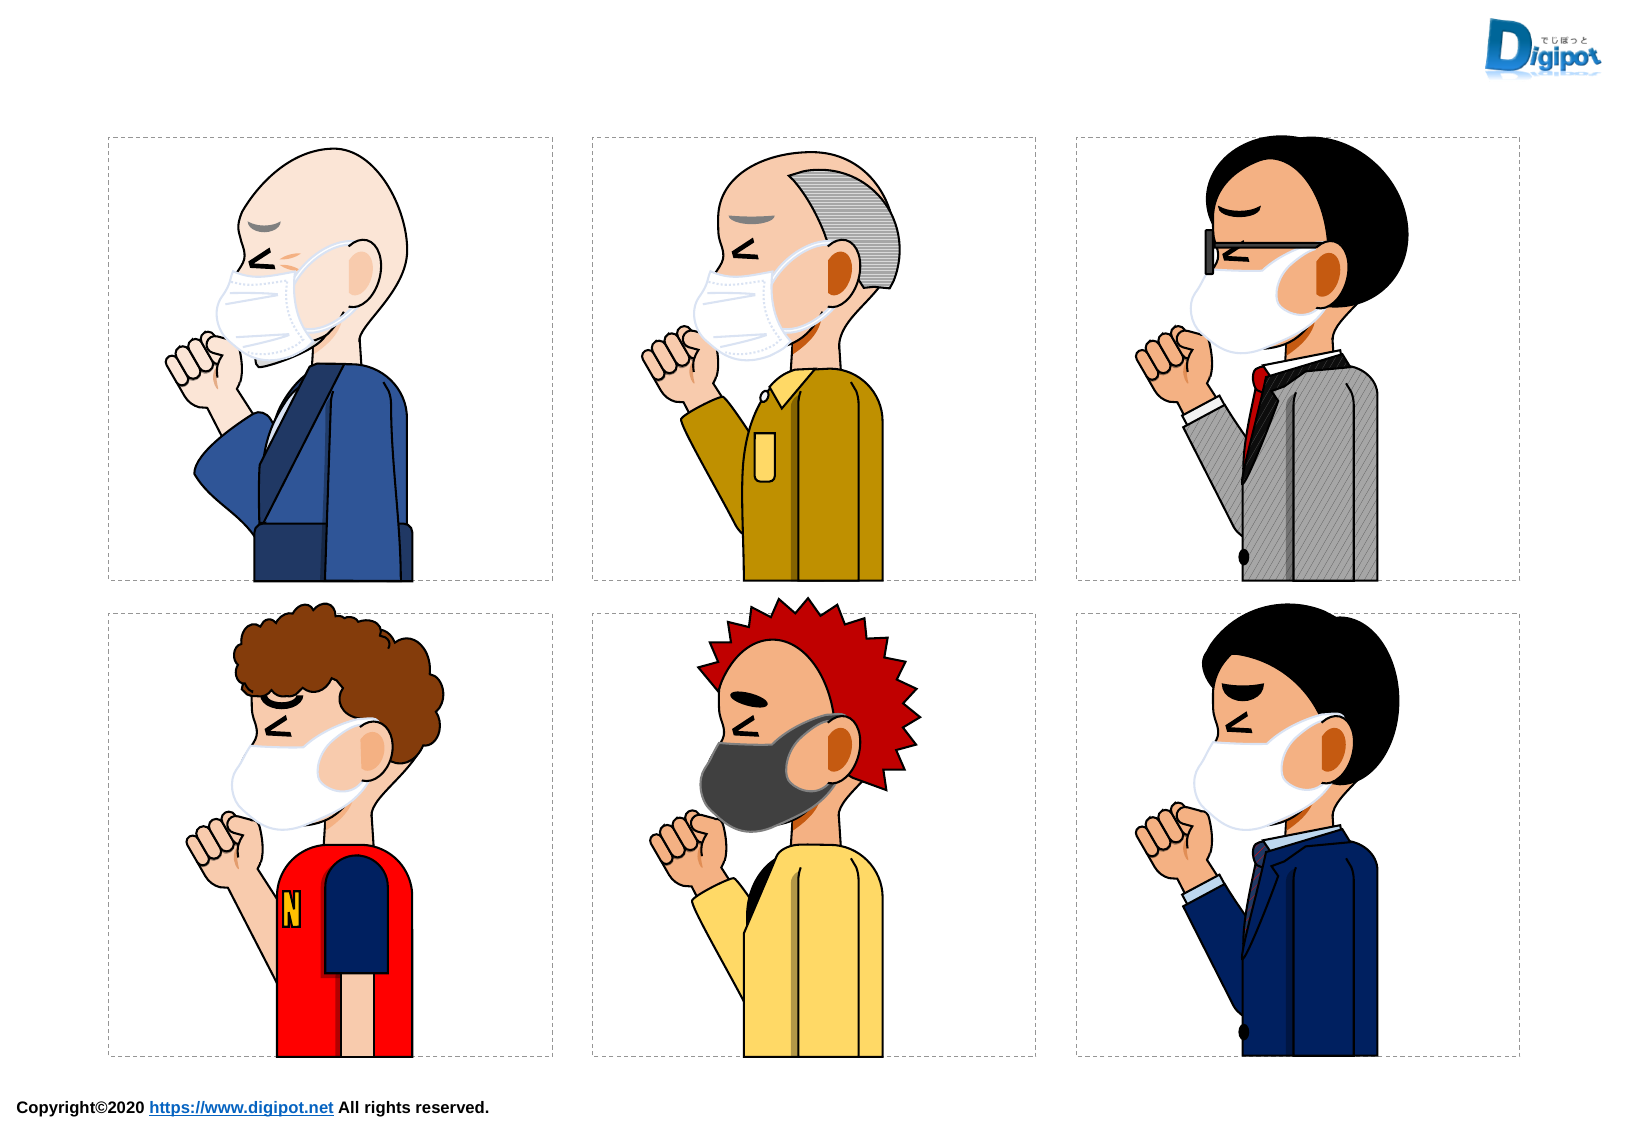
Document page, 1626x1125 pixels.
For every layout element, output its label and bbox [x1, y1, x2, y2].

text_box [208, 148, 413, 583]
text_box [1175, 604, 1399, 1056]
text_box [696, 606, 943, 1058]
picture [1485, 18, 1602, 82]
text_box [1175, 125, 1399, 581]
text_box [687, 145, 896, 582]
text_box [231, 603, 444, 1058]
